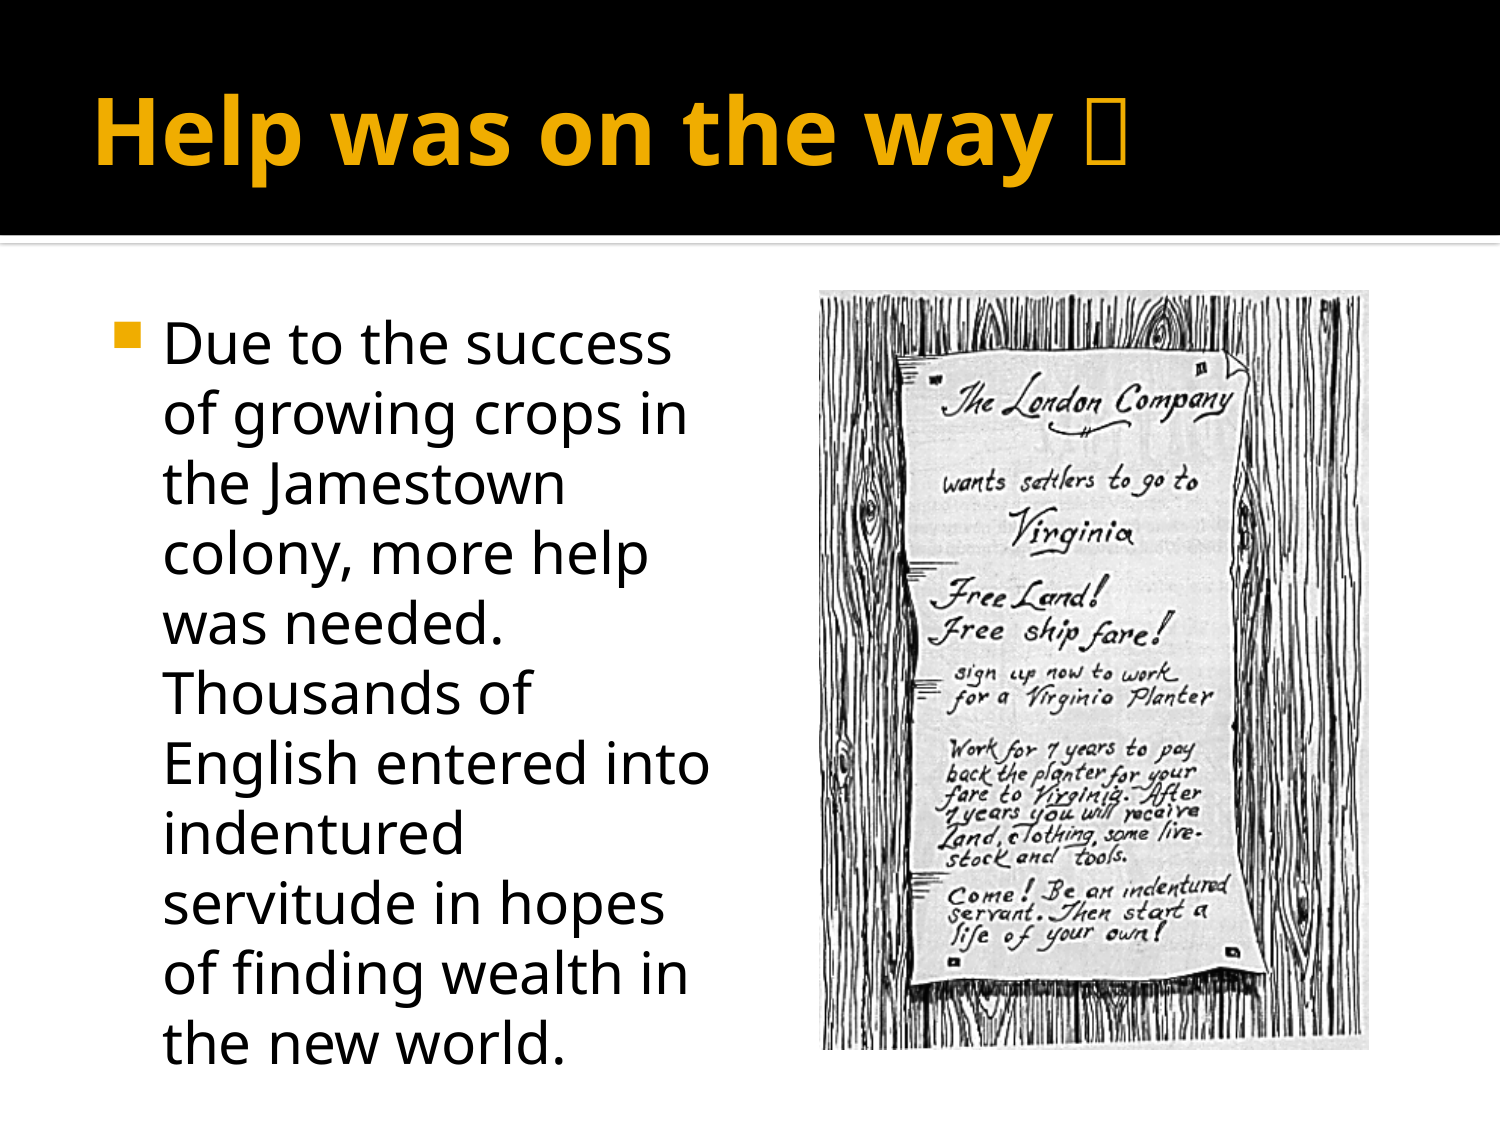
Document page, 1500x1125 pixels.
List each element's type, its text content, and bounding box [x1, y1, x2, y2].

title Help was on the way  [75, 24, 1425, 231]
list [819, 290, 1369, 1050]
list Due to the success of growing crops in the Jamestown colony, more help was needed. Thousands of English entered into indentured servitude in hopes of finding wealth in the new world. [75, 291, 738, 1050]
